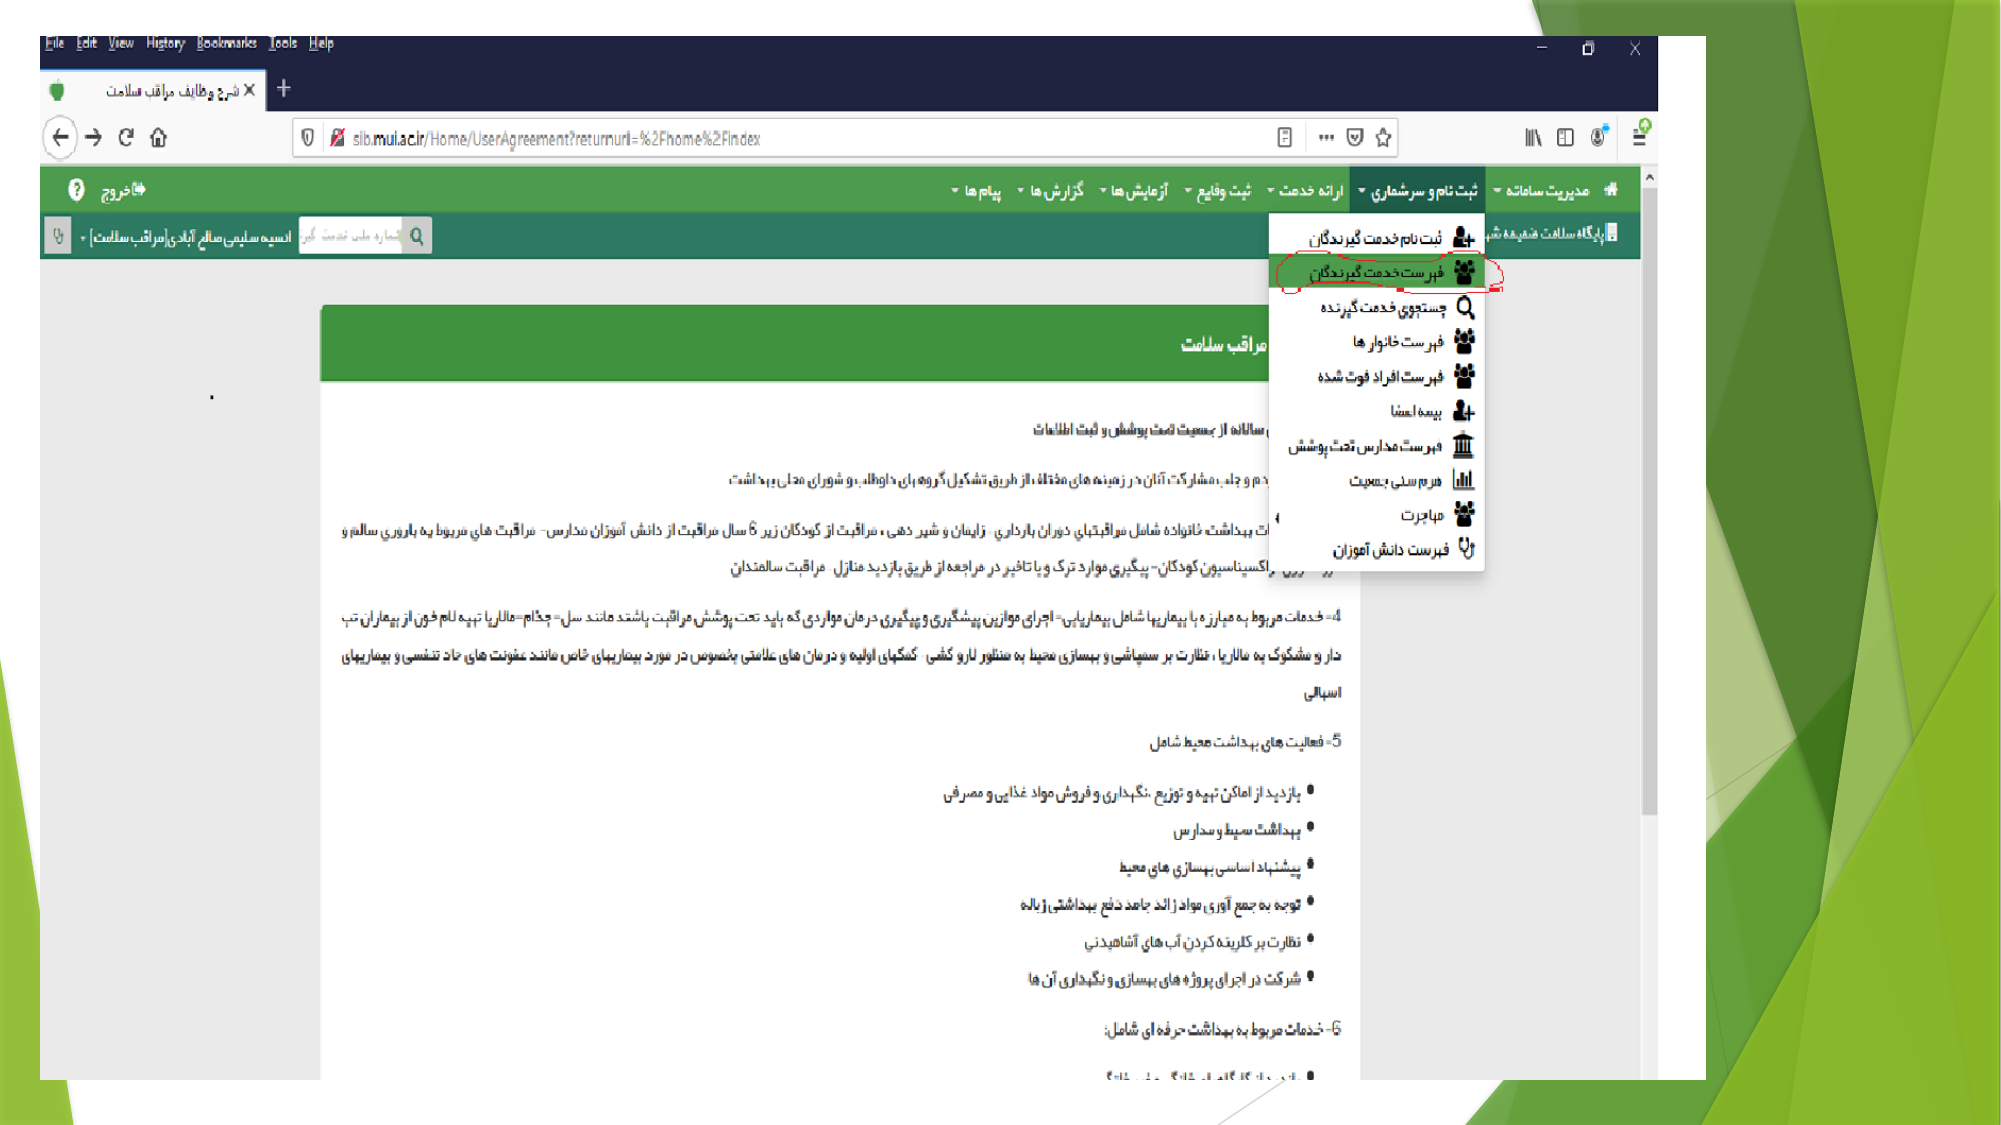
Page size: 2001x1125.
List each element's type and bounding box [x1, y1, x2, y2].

list [40, 35, 1707, 1081]
